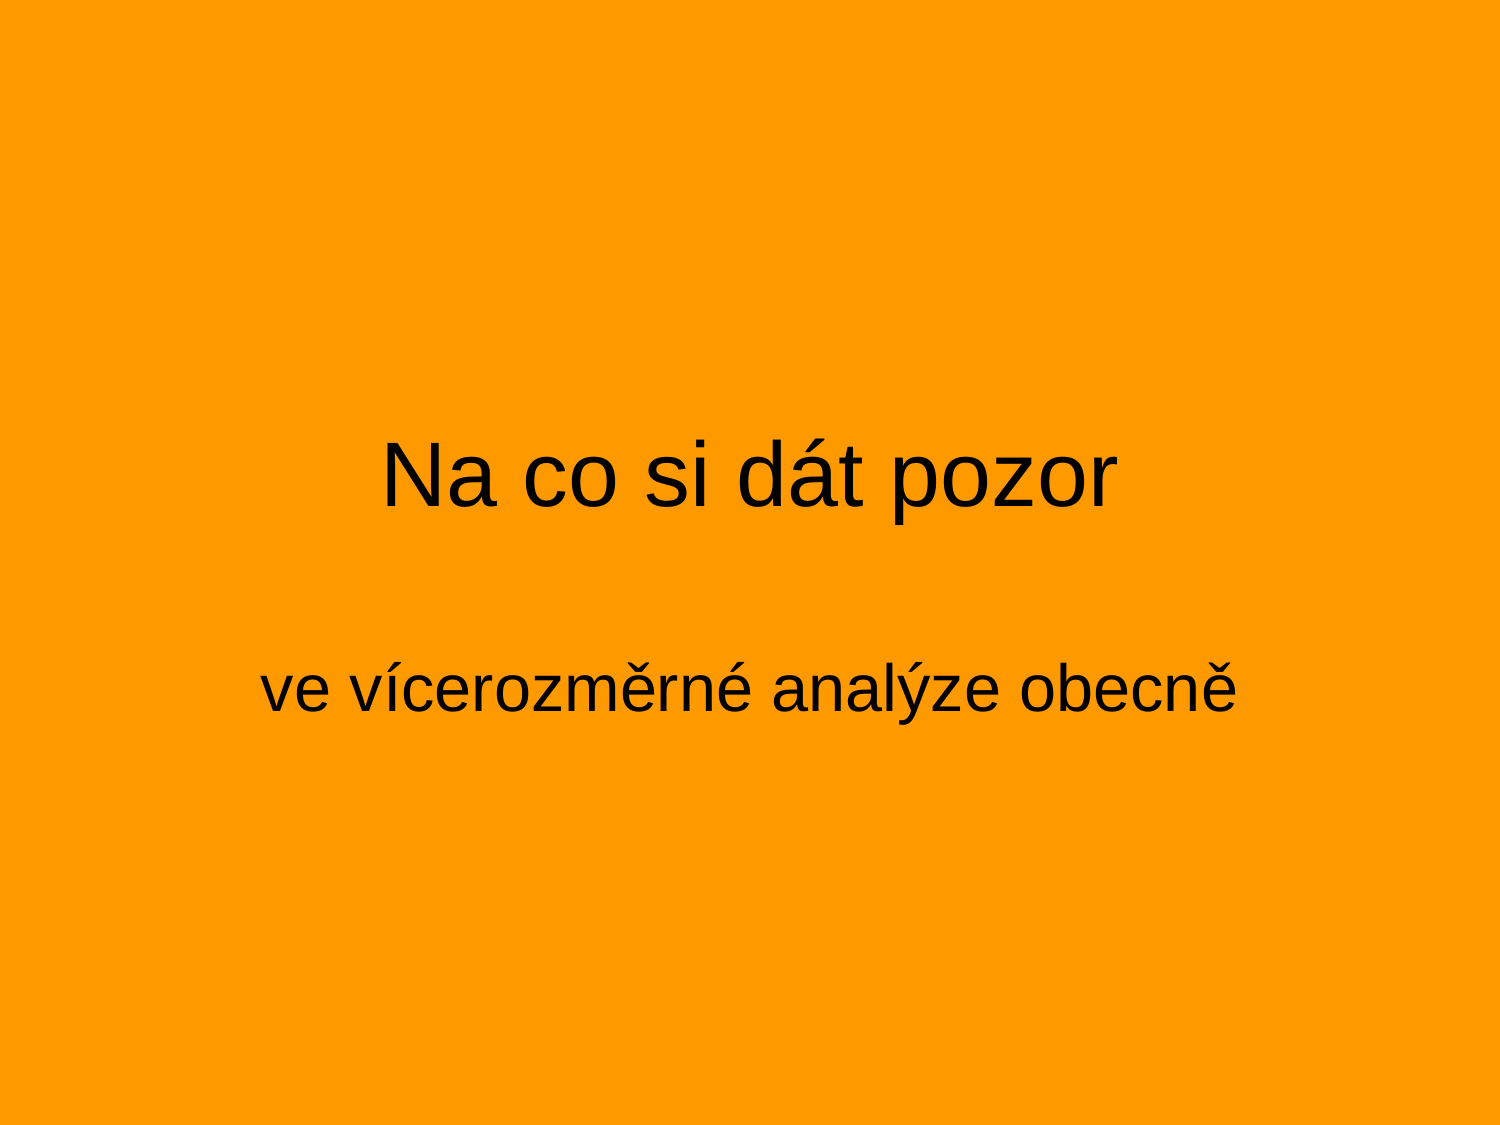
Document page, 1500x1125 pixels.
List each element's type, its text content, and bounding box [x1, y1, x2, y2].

title Na co si dát pozor [112, 349, 1388, 591]
subtitle ve vícerozměrné analýze obecně [225, 637, 1275, 925]
